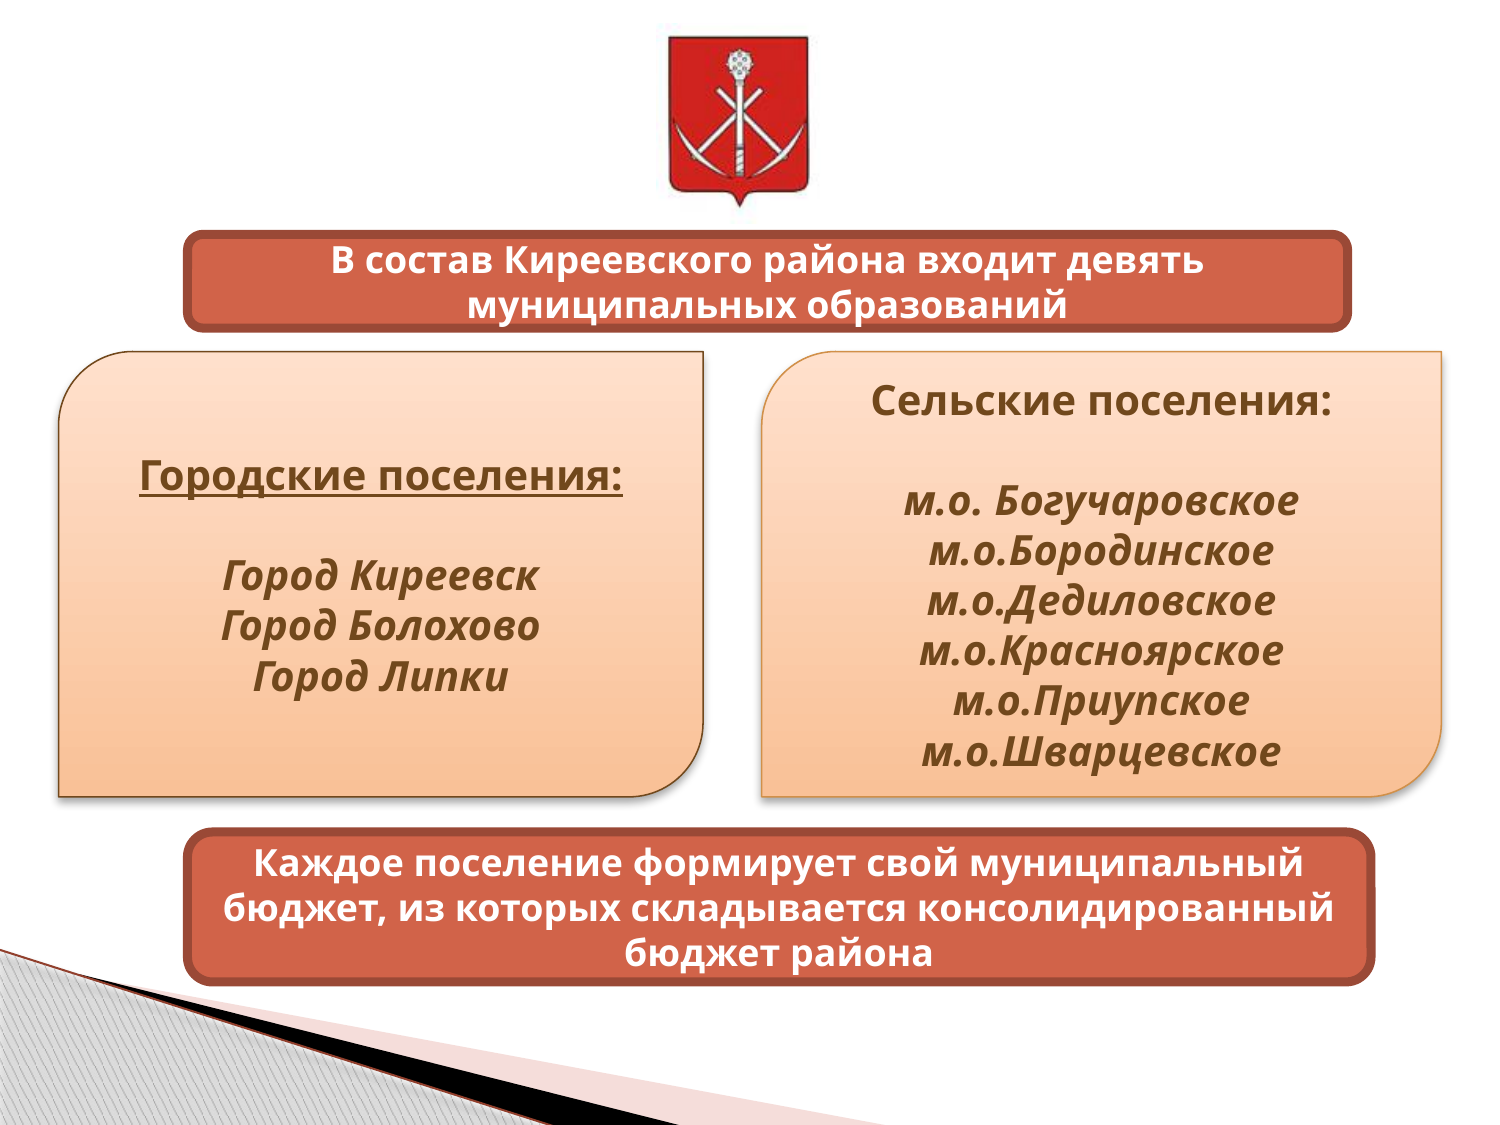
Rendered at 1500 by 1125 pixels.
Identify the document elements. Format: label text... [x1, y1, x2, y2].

text_box В состав Киреевского района входит девять муниципальных образований [182, 229, 1353, 333]
text_box Каждое поселение формирует свой муниципальный бюджет, из которых складывается консолидированный бюджет района [182, 827, 1376, 987]
text_box Городские поселения: Город Киреевск Город Болохово Город Липки [57, 350, 704, 798]
text_box Сельские поселения: м.о. Богучаровское м.о.Бородинское м.о.Дедиловское м.о.Красноярское м.о.Приупское м.о.Шварцевское [760, 350, 1443, 798]
picture [655, 23, 821, 224]
